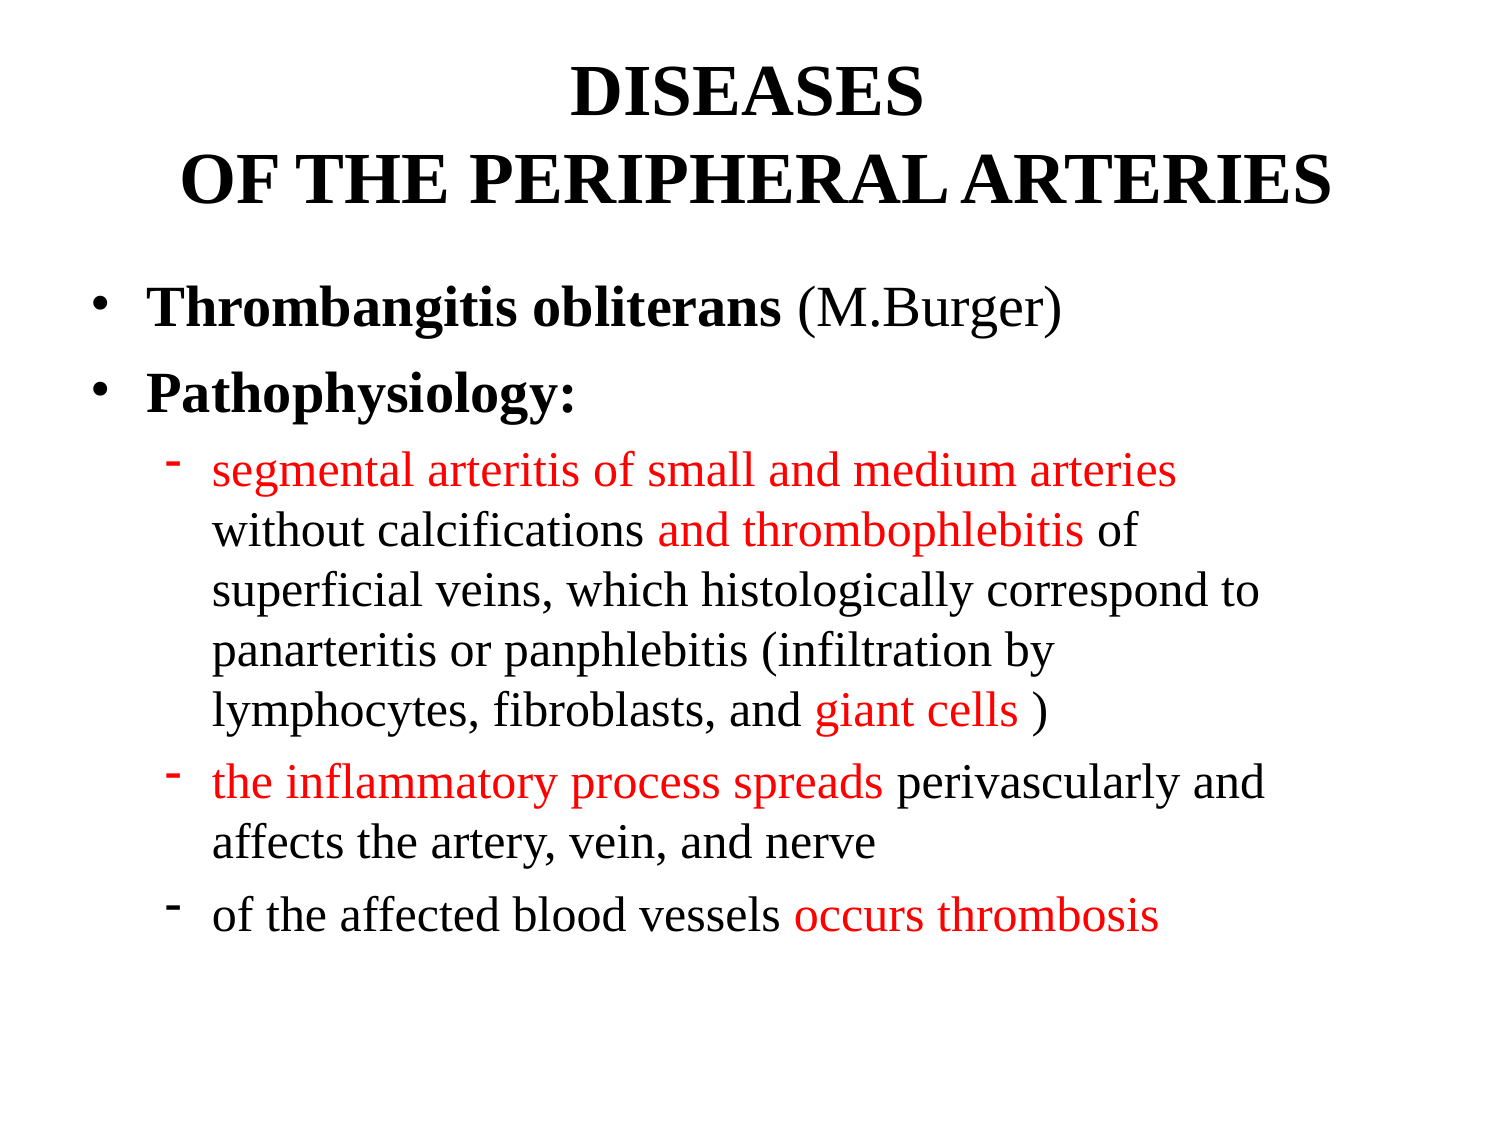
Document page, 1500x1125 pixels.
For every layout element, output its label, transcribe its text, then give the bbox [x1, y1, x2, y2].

title DISEASES OF THE PERIPHERAL ARTERIES [62, 37, 1451, 228]
text_box Thrombangitis obliterans (M.Burger) Pathophysiology: segmental arteritis of small and medium arteries without calcifications and thrombophlebitis of superficial veins, which histologically correspond to panarteritis or panphlebitis (infiltration by lymphocytes, fibroblasts, and giant cells ) the inflammatory process spreads perivascularly and affects the artery, vein, and nerve of the affected blood vessels occurs thrombosis [87, 251, 1296, 941]
